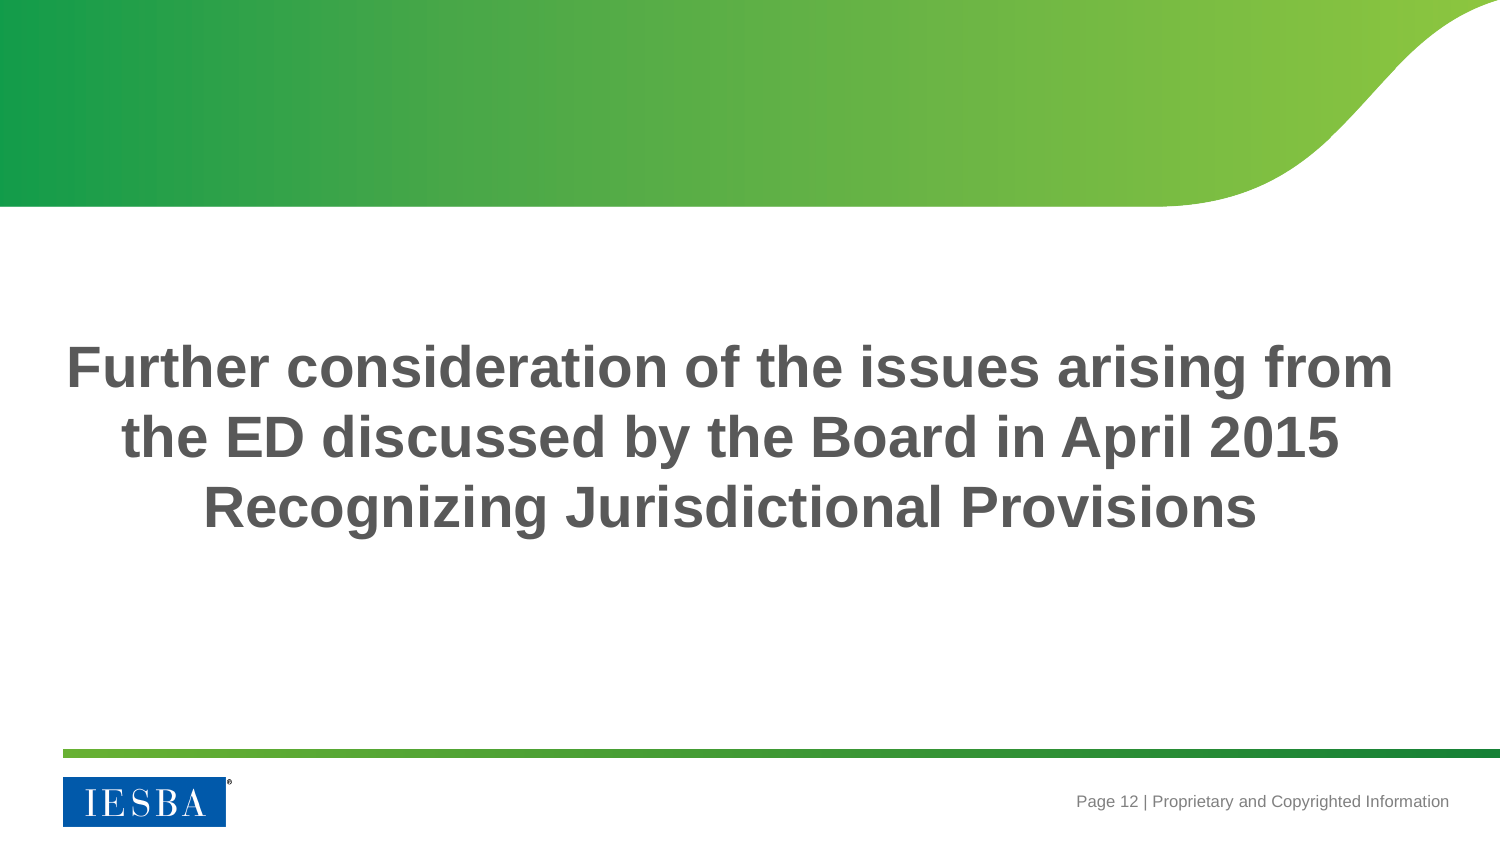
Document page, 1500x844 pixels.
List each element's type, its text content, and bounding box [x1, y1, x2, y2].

list Further consideration of the issues arising from the ED discussed by the Board in April 2015 Recognizing Jurisdictional Provisions [37, 321, 1425, 560]
picture [0, 0, 1500, 207]
picture [63, 777, 232, 827]
